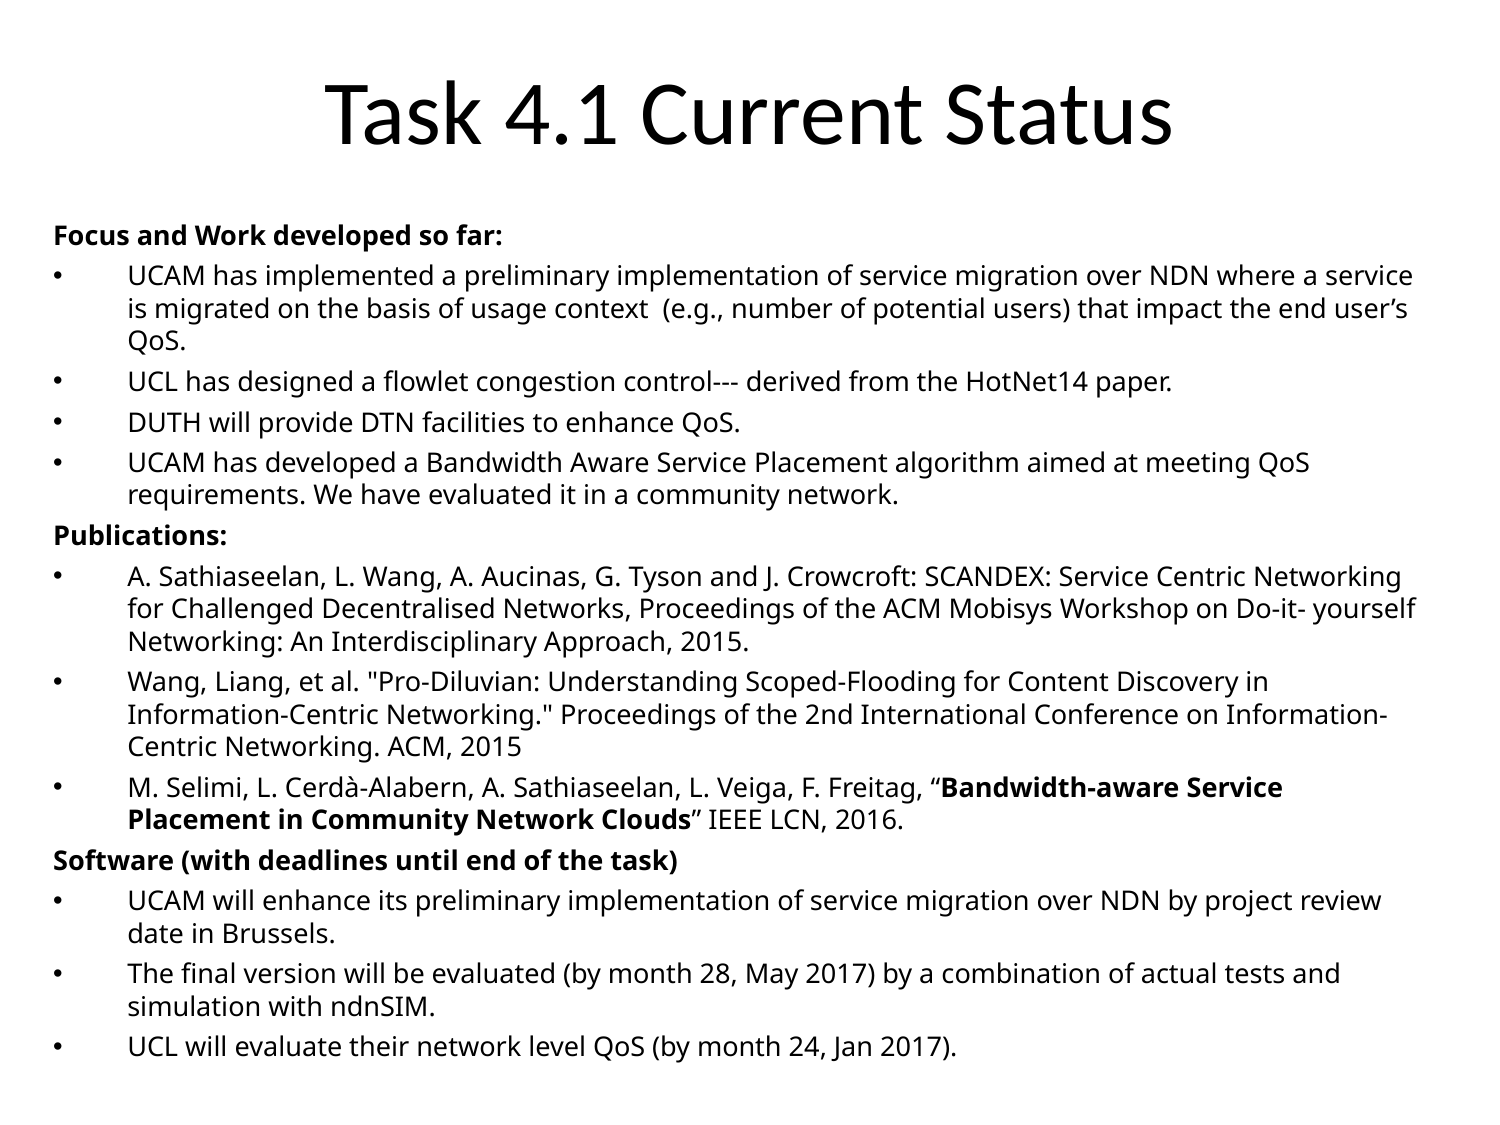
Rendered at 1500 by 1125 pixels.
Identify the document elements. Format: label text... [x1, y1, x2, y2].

text_box Focus and Work developed so far: UCAM has implemented a preliminary implementation of service migration over NDN where a service is migrated on the basis of usage context (e.g., number of potential users) that impact the end user’s QoS. UCL has designed a flowlet congestion control--- derived from the HotNet14 paper. DUTH will provide DTN facilities to enhance QoS. UCAM has developed a Bandwidth Aware Service Placement algorithm aimed at meeting QoS requirements. We have evaluated it in a community network. Publications: A. Sathiaseelan, L. Wang, A. Aucinas, G. Tyson and J. Crowcroft: SCANDEX: Service Centric Networking for Challenged Decentralised Networks, Proceedings of the ACM Mobisys Workshop on Do-it- yourself Networking: An Interdisciplinary Approach, 2015. Wang, Liang, et al. "Pro-Diluvian: Understanding Scoped-Flooding for Content Discovery in Information-Centric Networking." Proceedings of the 2nd International Conference on Information-Centric Networking. ACM, 2015 M. Selimi, L. Cerdà-Alabern, A. Sathiaseelan, L. Veiga, F. Freitag, “Bandwidth-aware Service Placement in Community Network Clouds” IEEE LCN, 2016. Software (with deadlines until end of the task) UCAM will enhance its preliminary implementation of service migration over NDN by project review date in Brussels. The final version will be evaluated (by month 28, May 2017) by a combination of actual tests and simulation with ndnSIM. UCL will evaluate their network level QoS (by month 24, Jan 2017). [37, 210, 1438, 1036]
text_box Task 4.1 Current Status [74, 45, 1425, 185]
